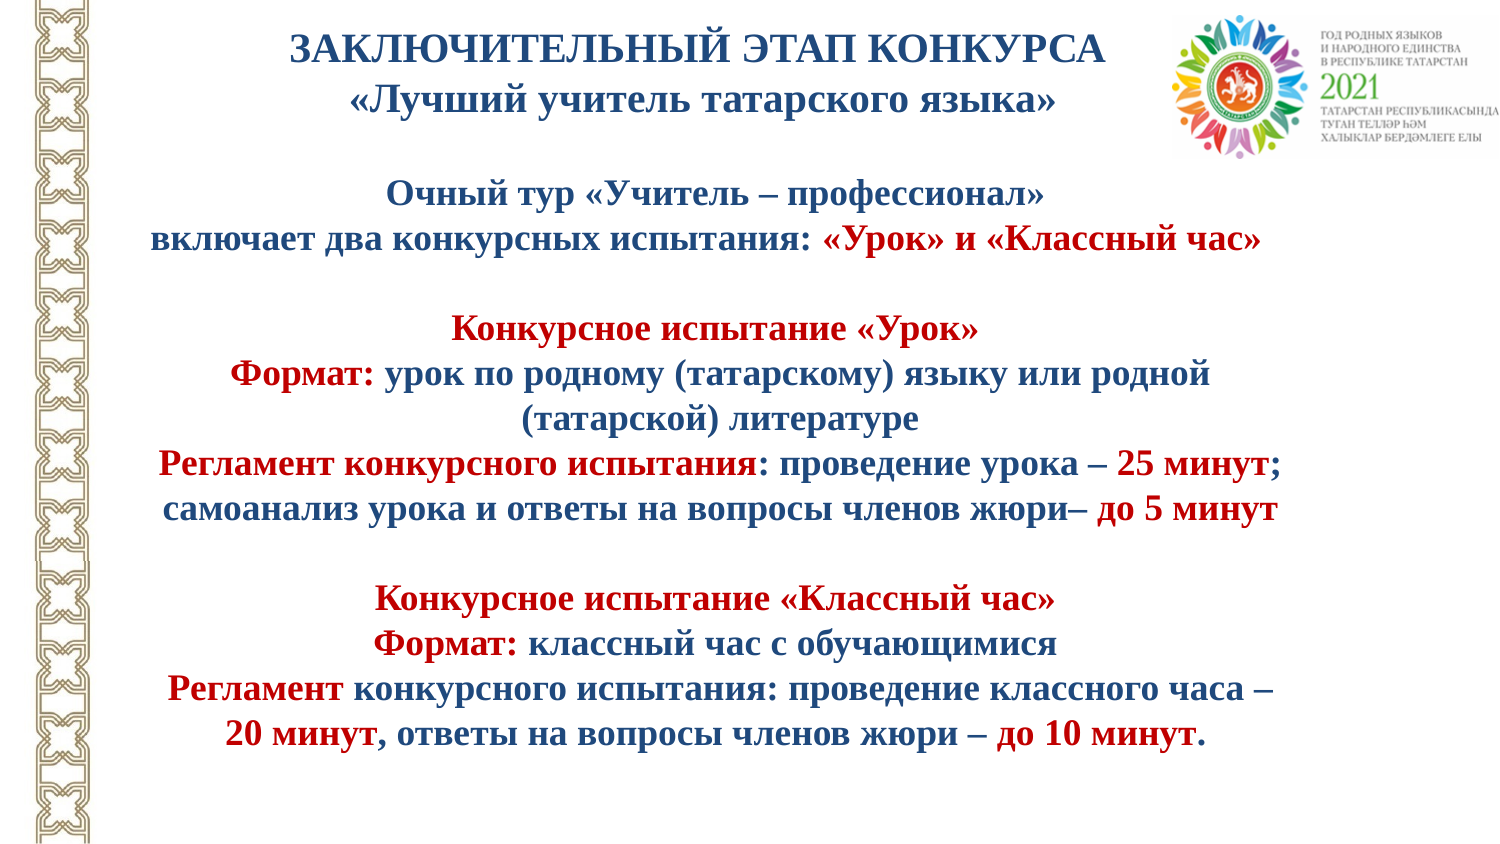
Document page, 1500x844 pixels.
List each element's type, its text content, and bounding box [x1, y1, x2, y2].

slide_number 19 [1149, 2, 1500, 63]
text_box ЗАКЛЮЧИТЕЛЬНЫЙ ЭТАП КОНКУРСА «Лучший учитель татарского языка» [233, 13, 1167, 129]
picture [0, 0, 1500, 844]
text_box Очный тур «Учитель – профессионал» включает два конкурсных испытания: «Урок» и «Классный час» Конкурсное испытание «Урок» Формат: урок по родному (татарскому) языку или родной (татарской) литературе Регламент конкурсного испытания: проведение урока – 25 минут; самоанализ урока и ответы на вопросы членов жюри– до 5 минут Конкурсное испытание «Классный час» Формат: классный час с обучающимися Регламент конкурсного испытания: проведение классного часа – 20 минут, ответы на вопросы членов жюри – до 10 минут. [135, 160, 1306, 761]
